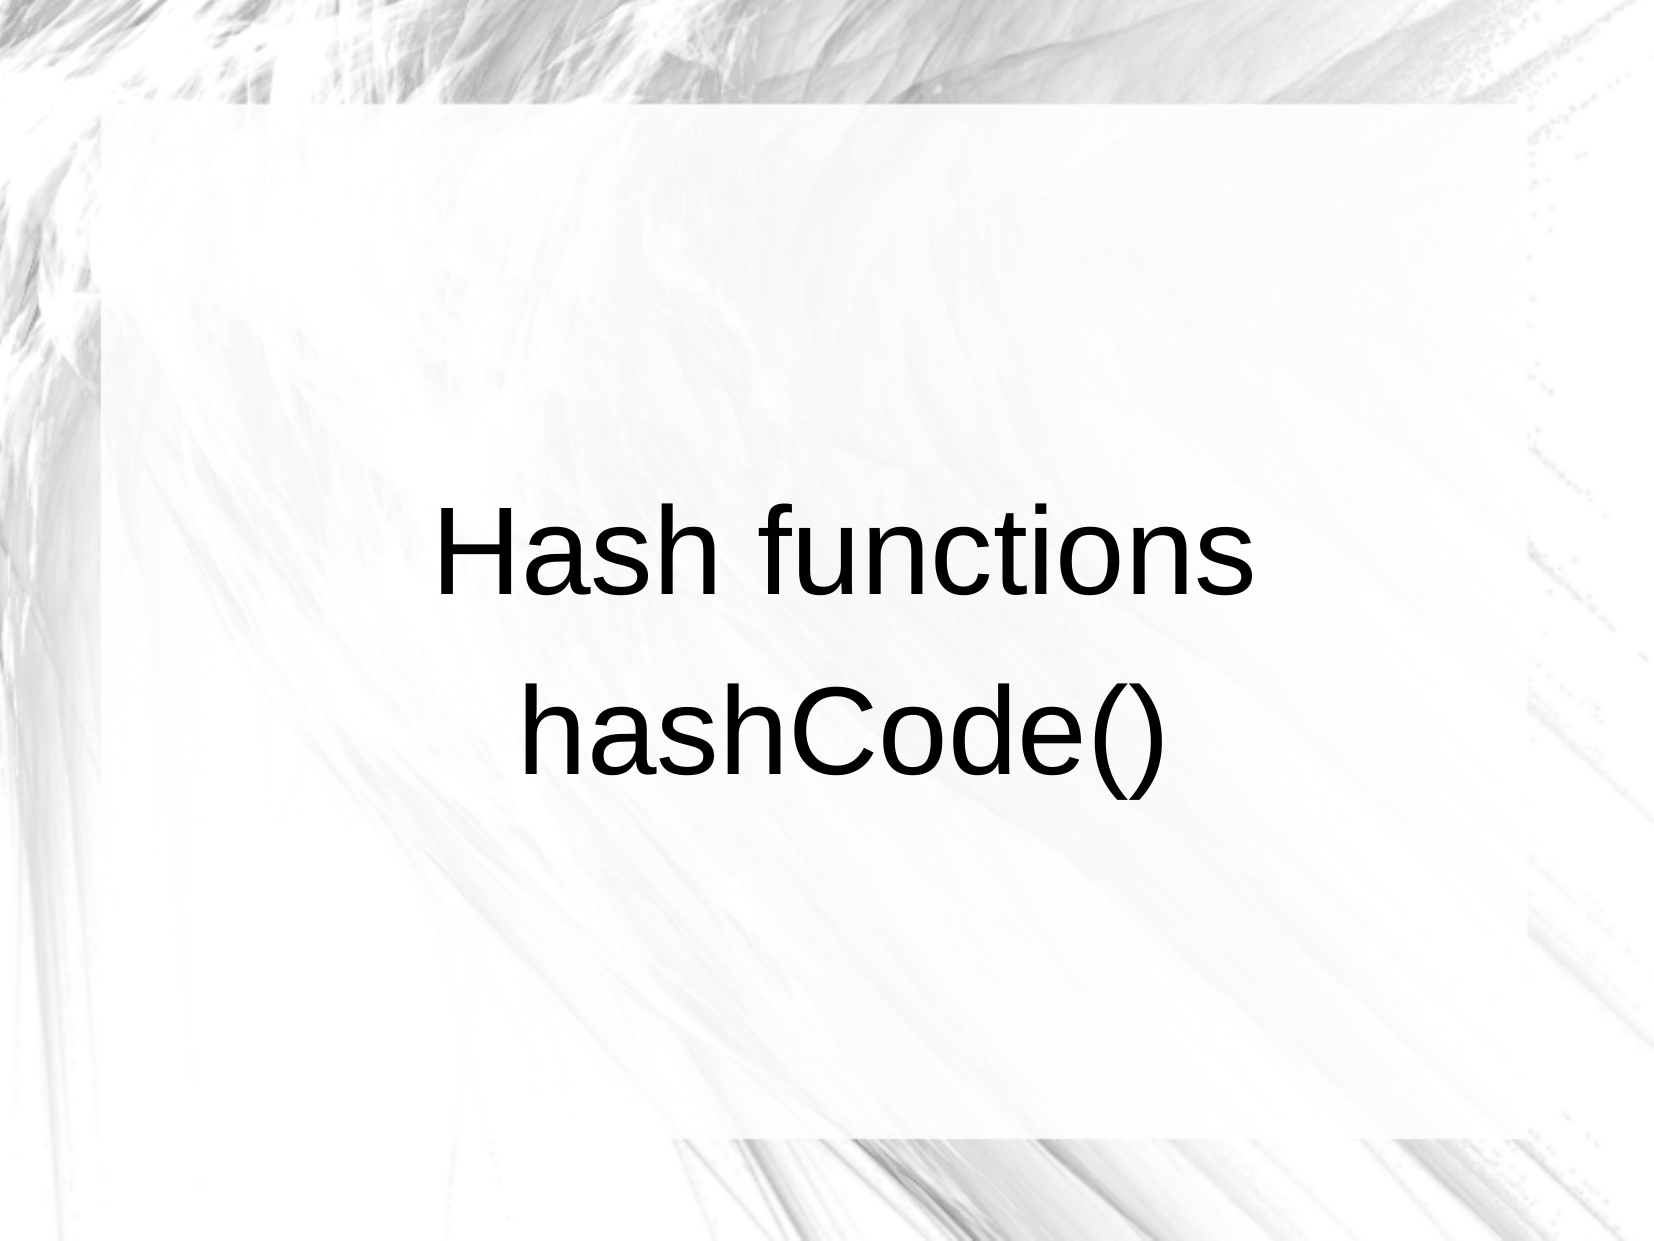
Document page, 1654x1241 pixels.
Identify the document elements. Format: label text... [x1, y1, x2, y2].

list Hash functions hashCode() [118, 319, 1571, 1102]
picture [0, 0, 1654, 1241]
